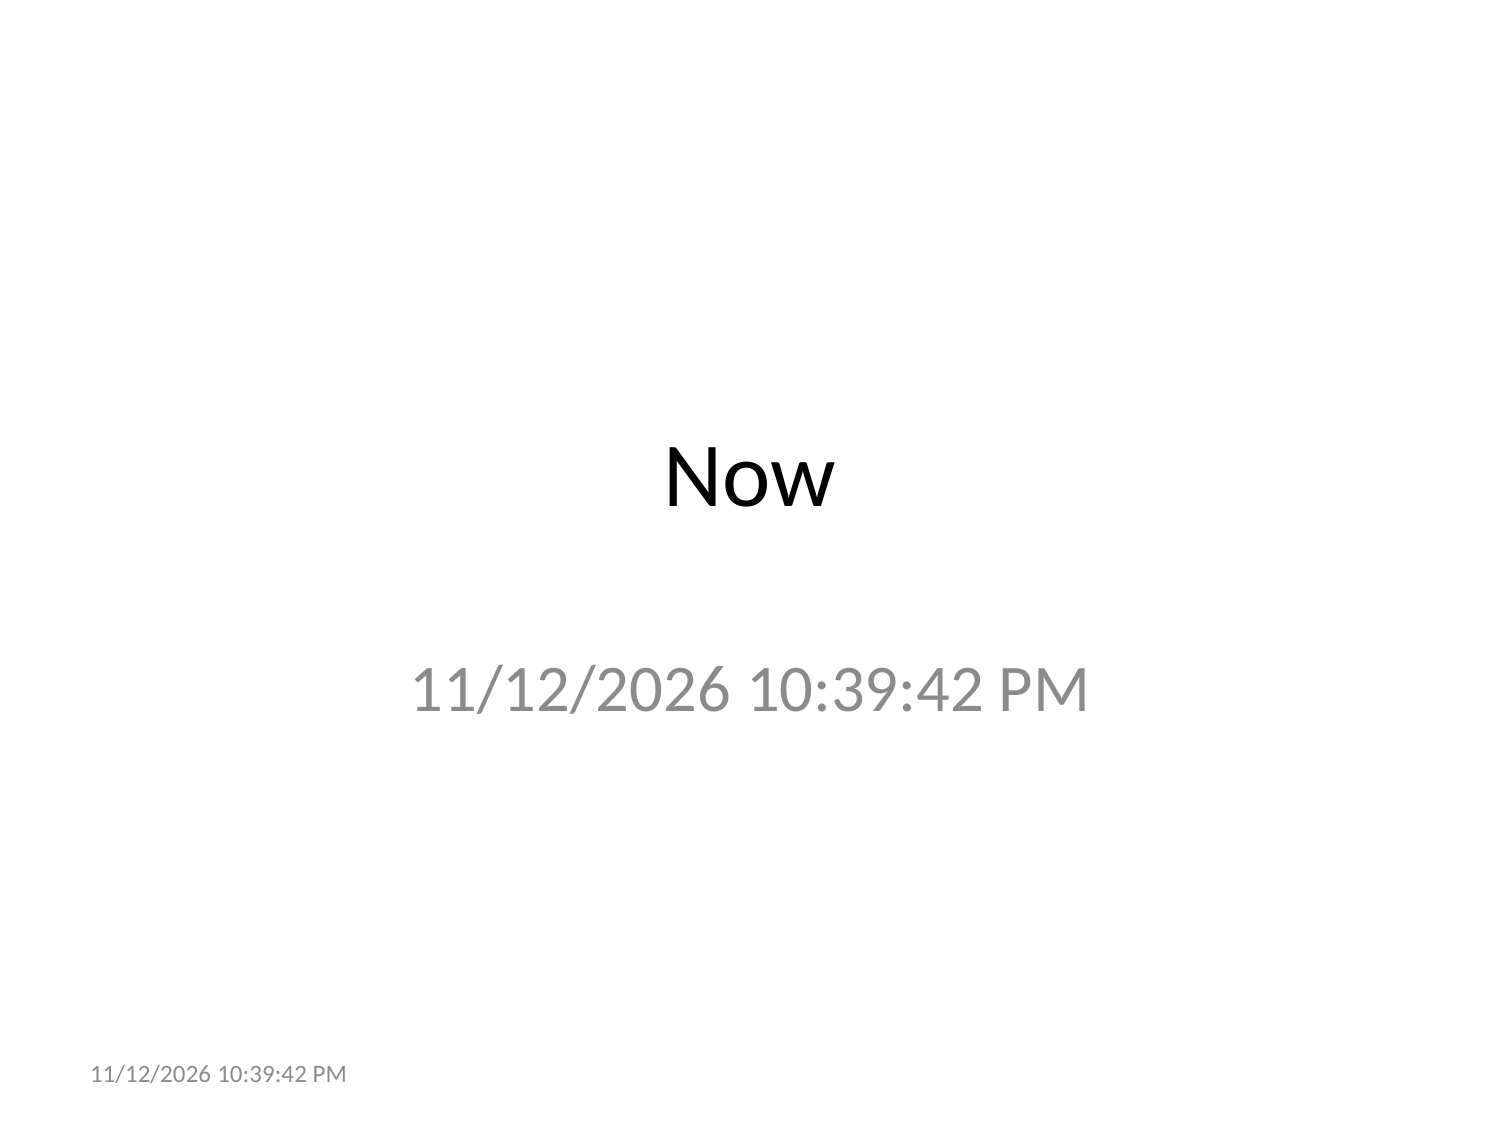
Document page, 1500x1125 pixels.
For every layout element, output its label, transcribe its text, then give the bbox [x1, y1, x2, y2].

subtitle 2011-12-19 10:20:04 AM [225, 637, 1275, 925]
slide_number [75, 1042, 425, 1103]
title Now [112, 349, 1388, 591]
